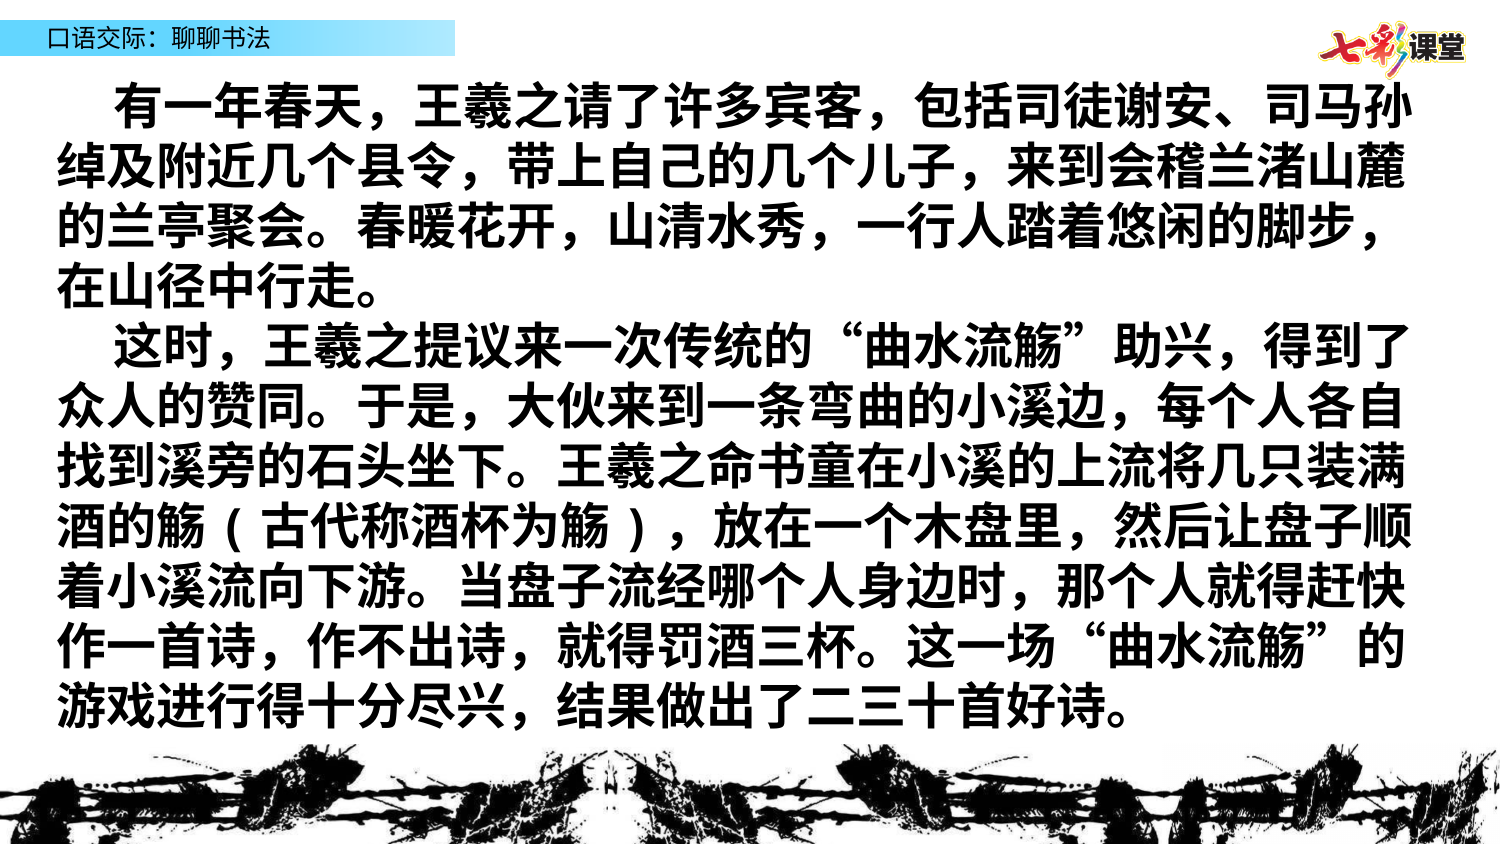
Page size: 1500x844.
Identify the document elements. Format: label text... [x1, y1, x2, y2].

picture [0, 744, 1162, 844]
picture [1163, 744, 1500, 844]
picture [1316, 20, 1468, 80]
text_box 有一年春天，王羲之请了许多宾客，包括司徒谢安、司马孙绰及附近几个县令，带上自己的几个儿子，来到会稽兰渚山麓的兰亭聚会。春暖花开，山清水秀，一行人踏着悠闲的脚步，在山径中行走。 这时，王羲之提议来一次传统的“曲水流觞”助兴，得到了众人的赞同。于是，大伙来到一条弯曲的小溪边，每个人各自找到溪旁的石头坐下。王羲之命书童在小溪的上流将几只装满酒的觞(古代称酒杯为觞)，放在一个木盘里，然后让盘子顺着小溪流向下游。当盘子流经哪个人身边时，那个人就得赶快作一首诗，作不出诗，就得罚酒三杯。这一场“曲水流觞”的游戏进行得十分尽兴，结果做出了二三十首好诗。 [41, 67, 1459, 743]
